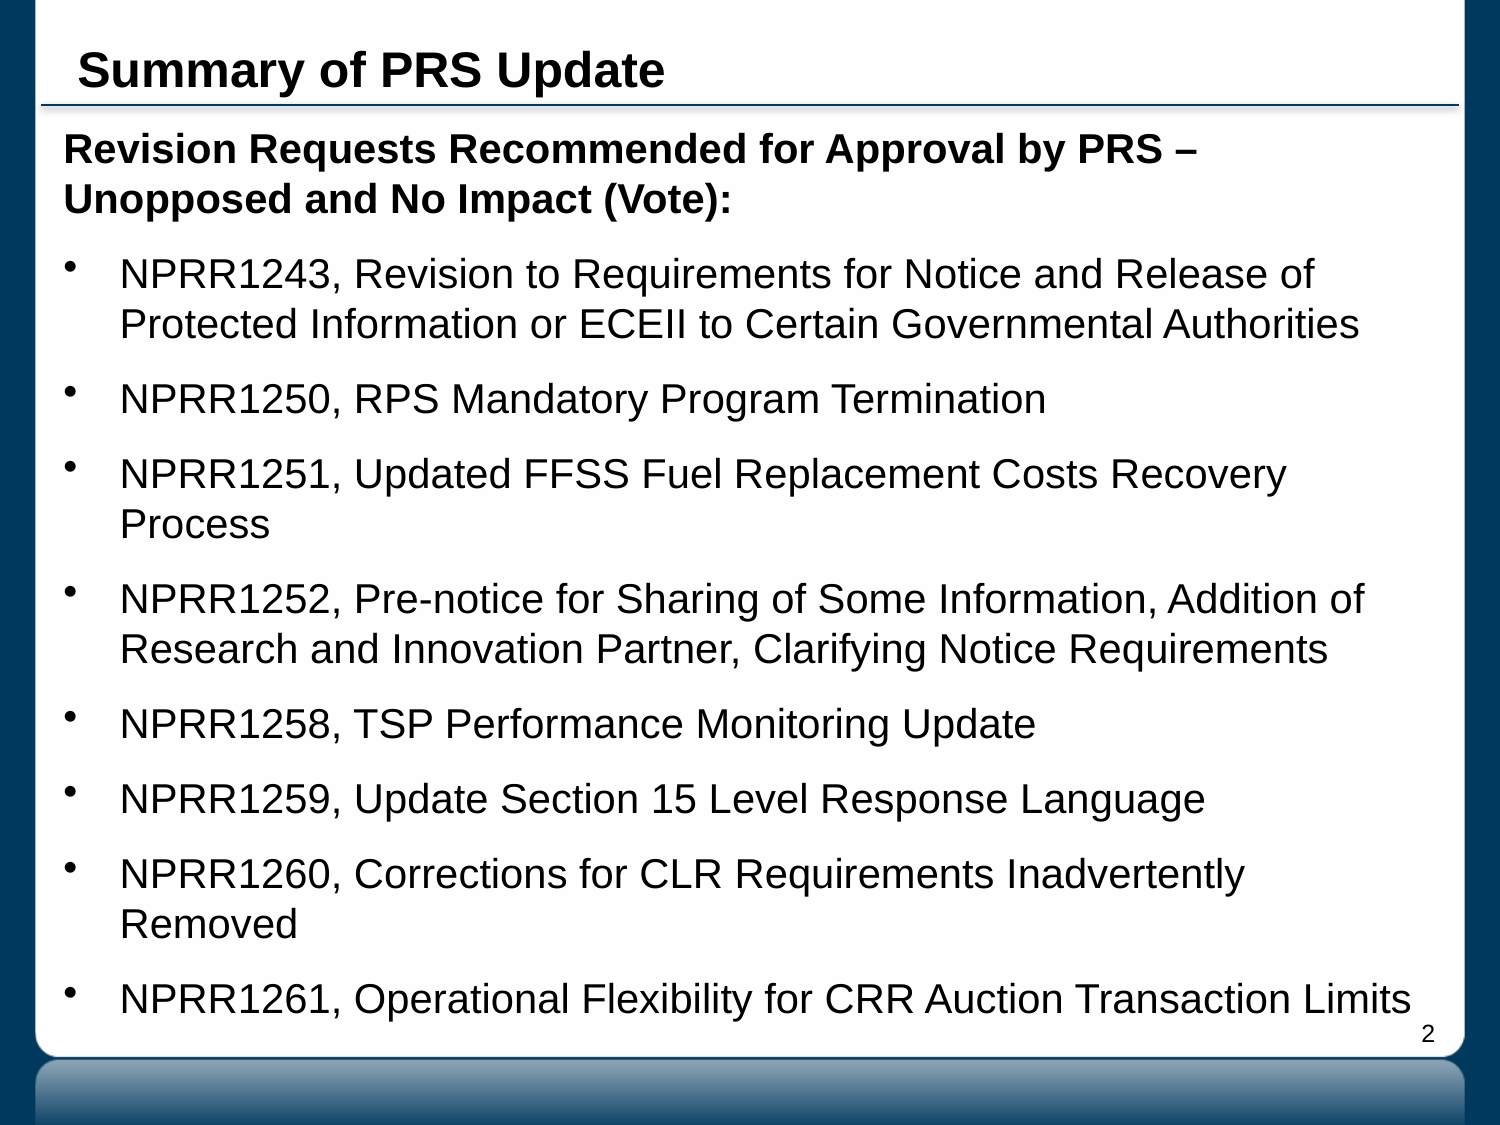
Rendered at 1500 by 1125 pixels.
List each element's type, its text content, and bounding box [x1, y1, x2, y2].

title Summary of PRS Update [62, 29, 1450, 106]
picture [35, 0, 1465, 1125]
text_box Revision Requests Recommended for Approval by PRS – Unopposed and No Impact (Vote): NPRR1243, Revision to Requirements for Notice and Release of Protected Information or ECEII to Certain Governmental Authorities NPRR1250, RPS Mandatory Program Termination NPRR1251, Updated FFSS Fuel Replacement Costs Recovery Process NPRR1252, Pre-notice for Sharing of Some Information, Addition of Research and Innovation Partner, Clarifying Notice Requirements NPRR1258, TSP Performance Monitoring Update NPRR1259, Update Section 15 Level Response Language NPRR1260, Corrections for CLR Requirements Inadvertently Removed NPRR1261, Operational Flexibility for CRR Auction Transaction Limits [48, 114, 1449, 1032]
